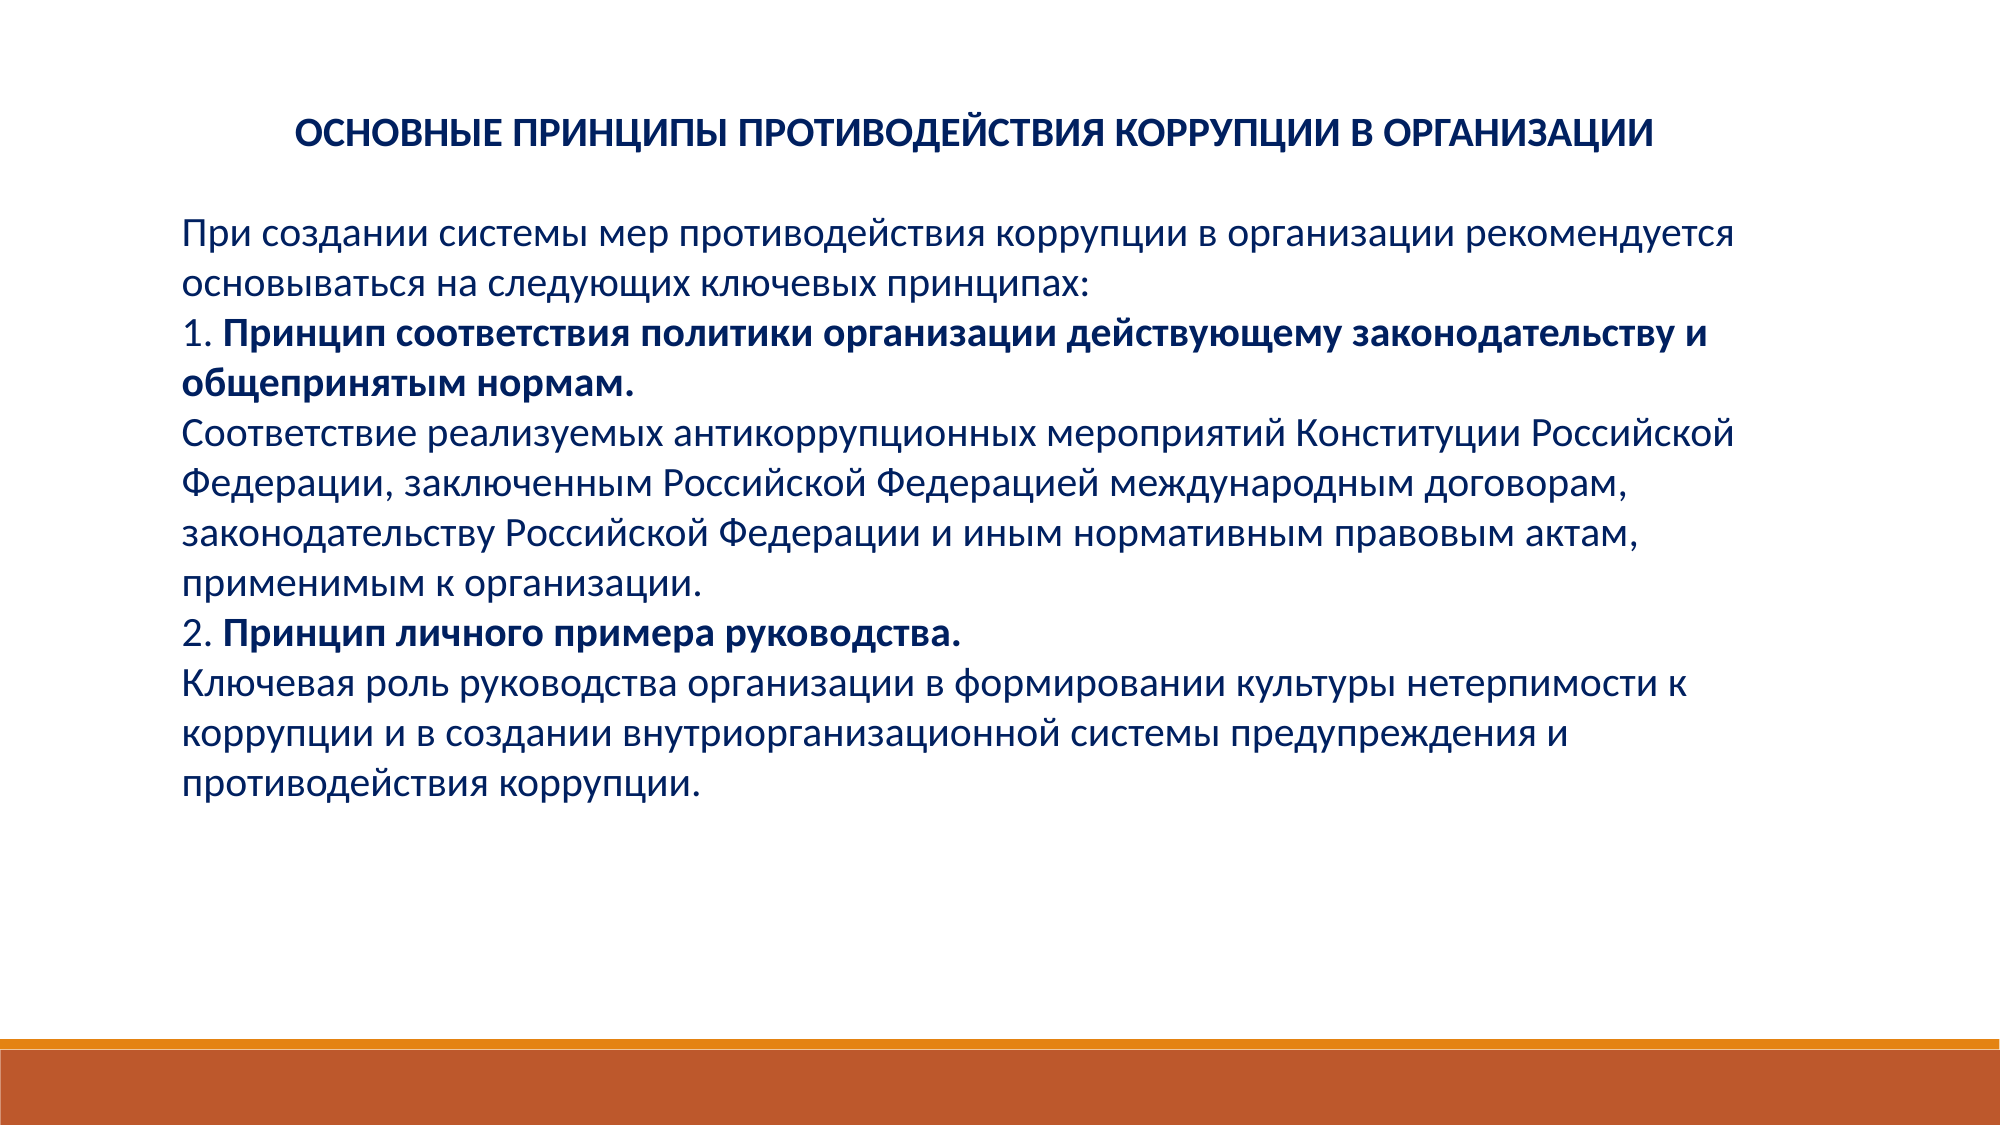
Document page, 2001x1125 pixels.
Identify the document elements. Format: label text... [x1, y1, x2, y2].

text_box ОСНОВНЫЕ ПРИНЦИПЫ ПРОТИВОДЕЙСТВИЯ КОРРУПЦИИ В ОРГАНИЗАЦИИ При создании системы мер противодействия коррупции в организации рекомендуется основываться на следующих ключевых принципах: 1. Принцип соответствия политики организации действующему законодательству и общепринятым нормам. Соответствие реализуемых антикоррупционных мероприятий Конституции Российской Федерации, заключенным Российской Федерацией международным договорам, законодательству Российской Федерации и иным нормативным правовым актам, применимым к организации. 2. Принцип личного примера руководства. Ключевая роль руководства организации в формировании культуры нетерпимости к коррупции и в создании внутриорганизационной системы предупреждения и противодействия коррупции. [166, 97, 1783, 813]
